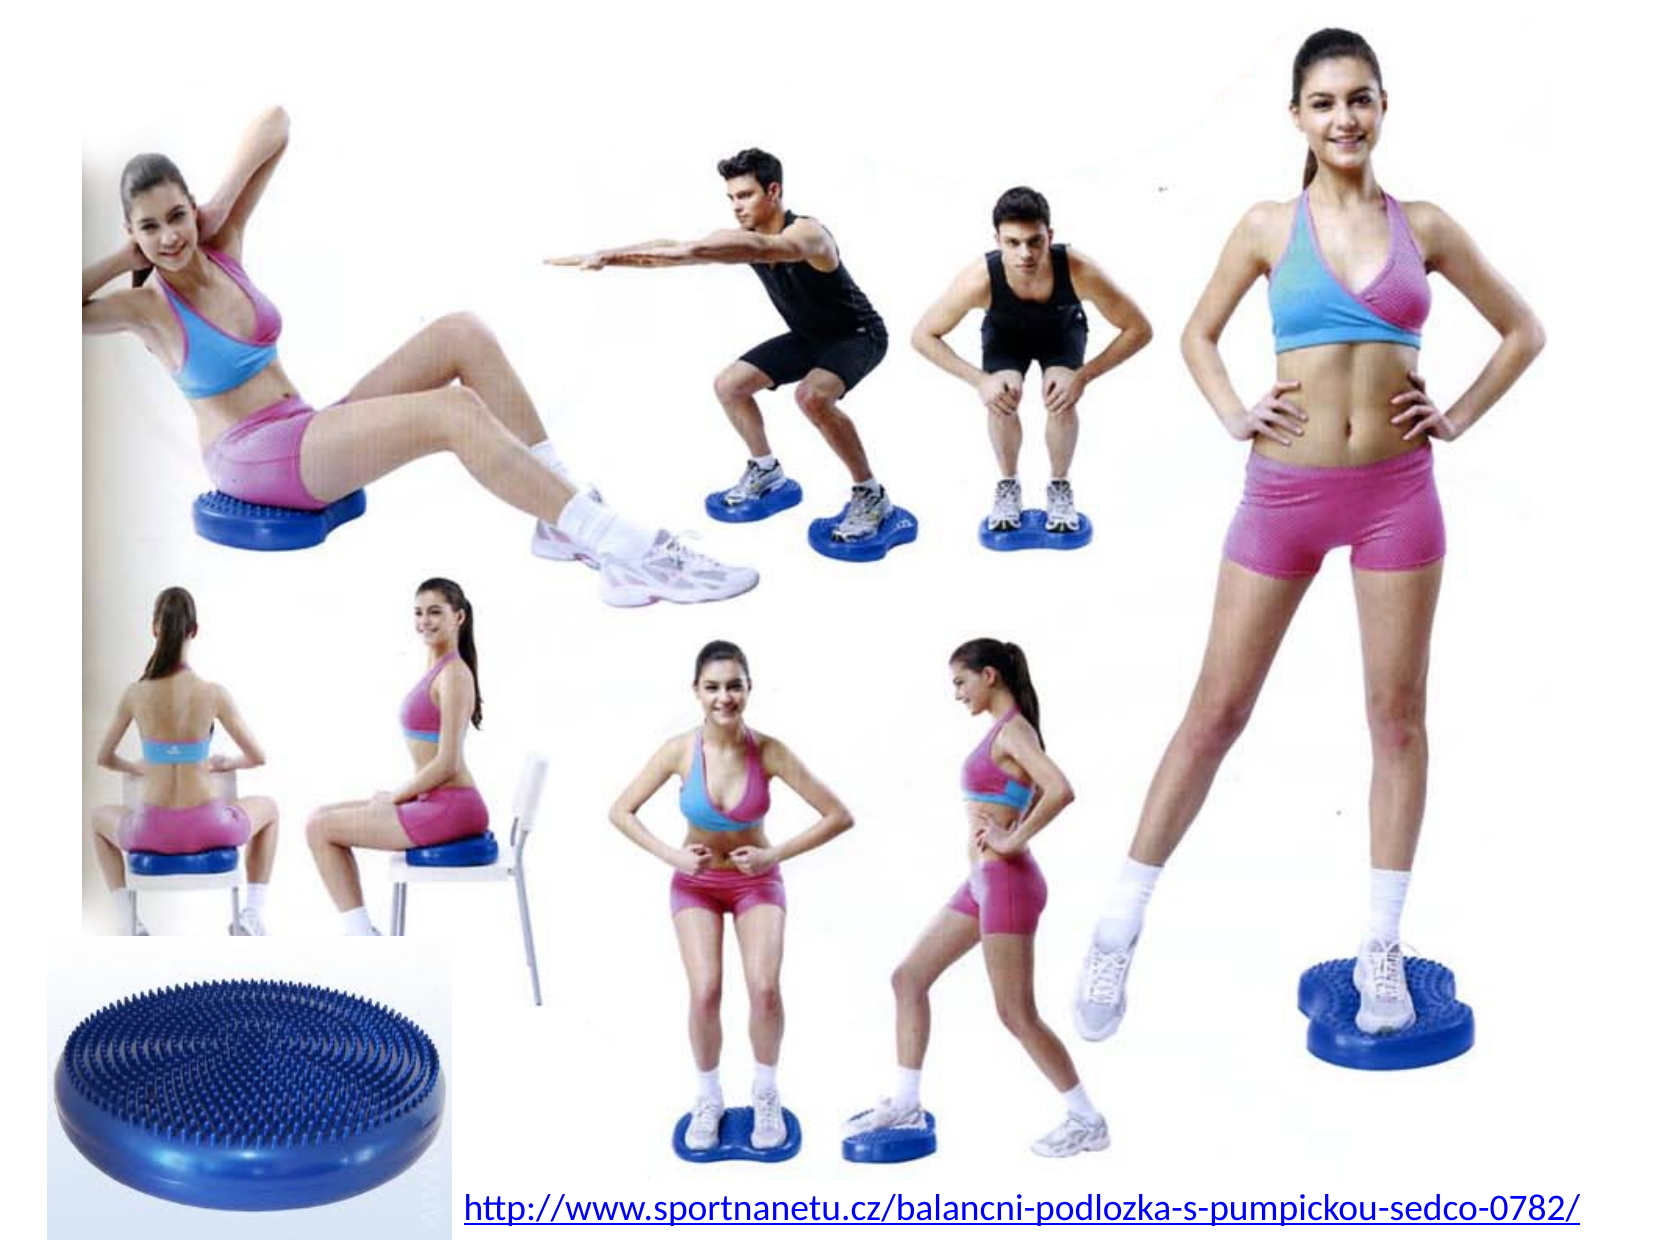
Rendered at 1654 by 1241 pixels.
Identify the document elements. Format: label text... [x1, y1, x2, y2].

text_box http://www.sportnanetu.cz/balancni-podlozka-s-pumpickou-sedco-0782/ [458, 1175, 1654, 1235]
picture [46, 0, 1548, 1241]
